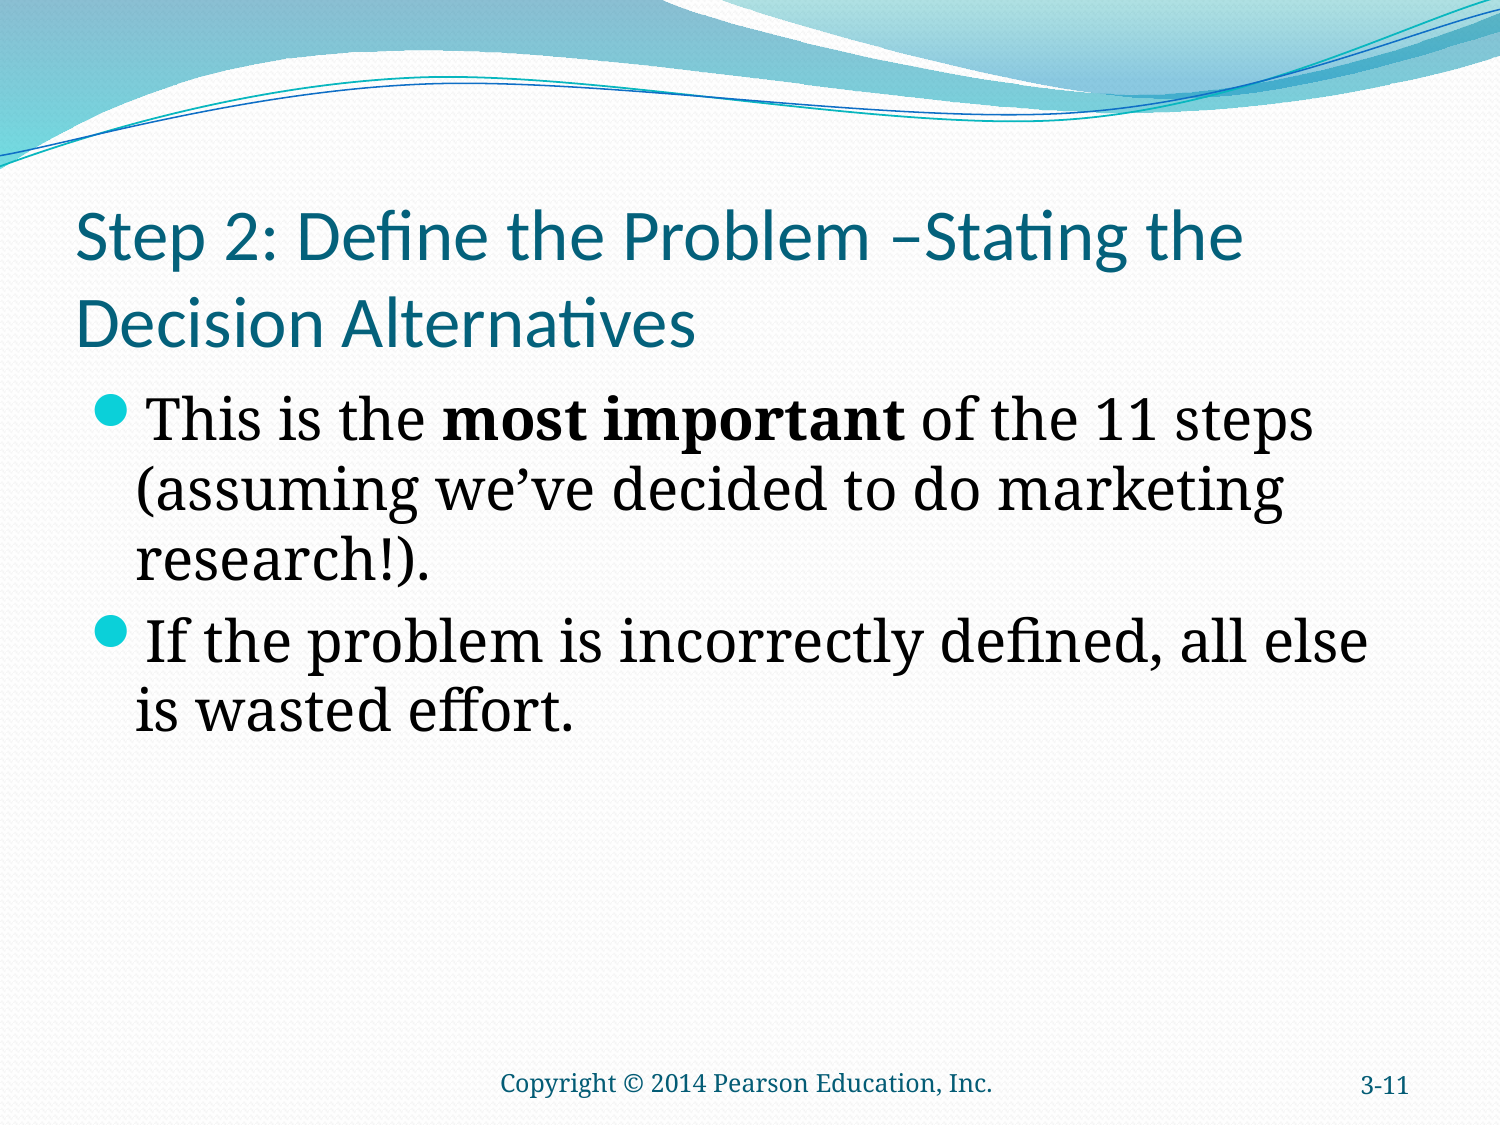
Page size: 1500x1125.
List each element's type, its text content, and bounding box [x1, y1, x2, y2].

list This is the most important of the 11 steps (assuming we’ve decided to do marketing research!). If the problem is incorrectly defined, all else is wasted effort. [74, 374, 1426, 1096]
title Step 2: Define the Problem –Stating the Decision Alternatives [74, 174, 1426, 363]
